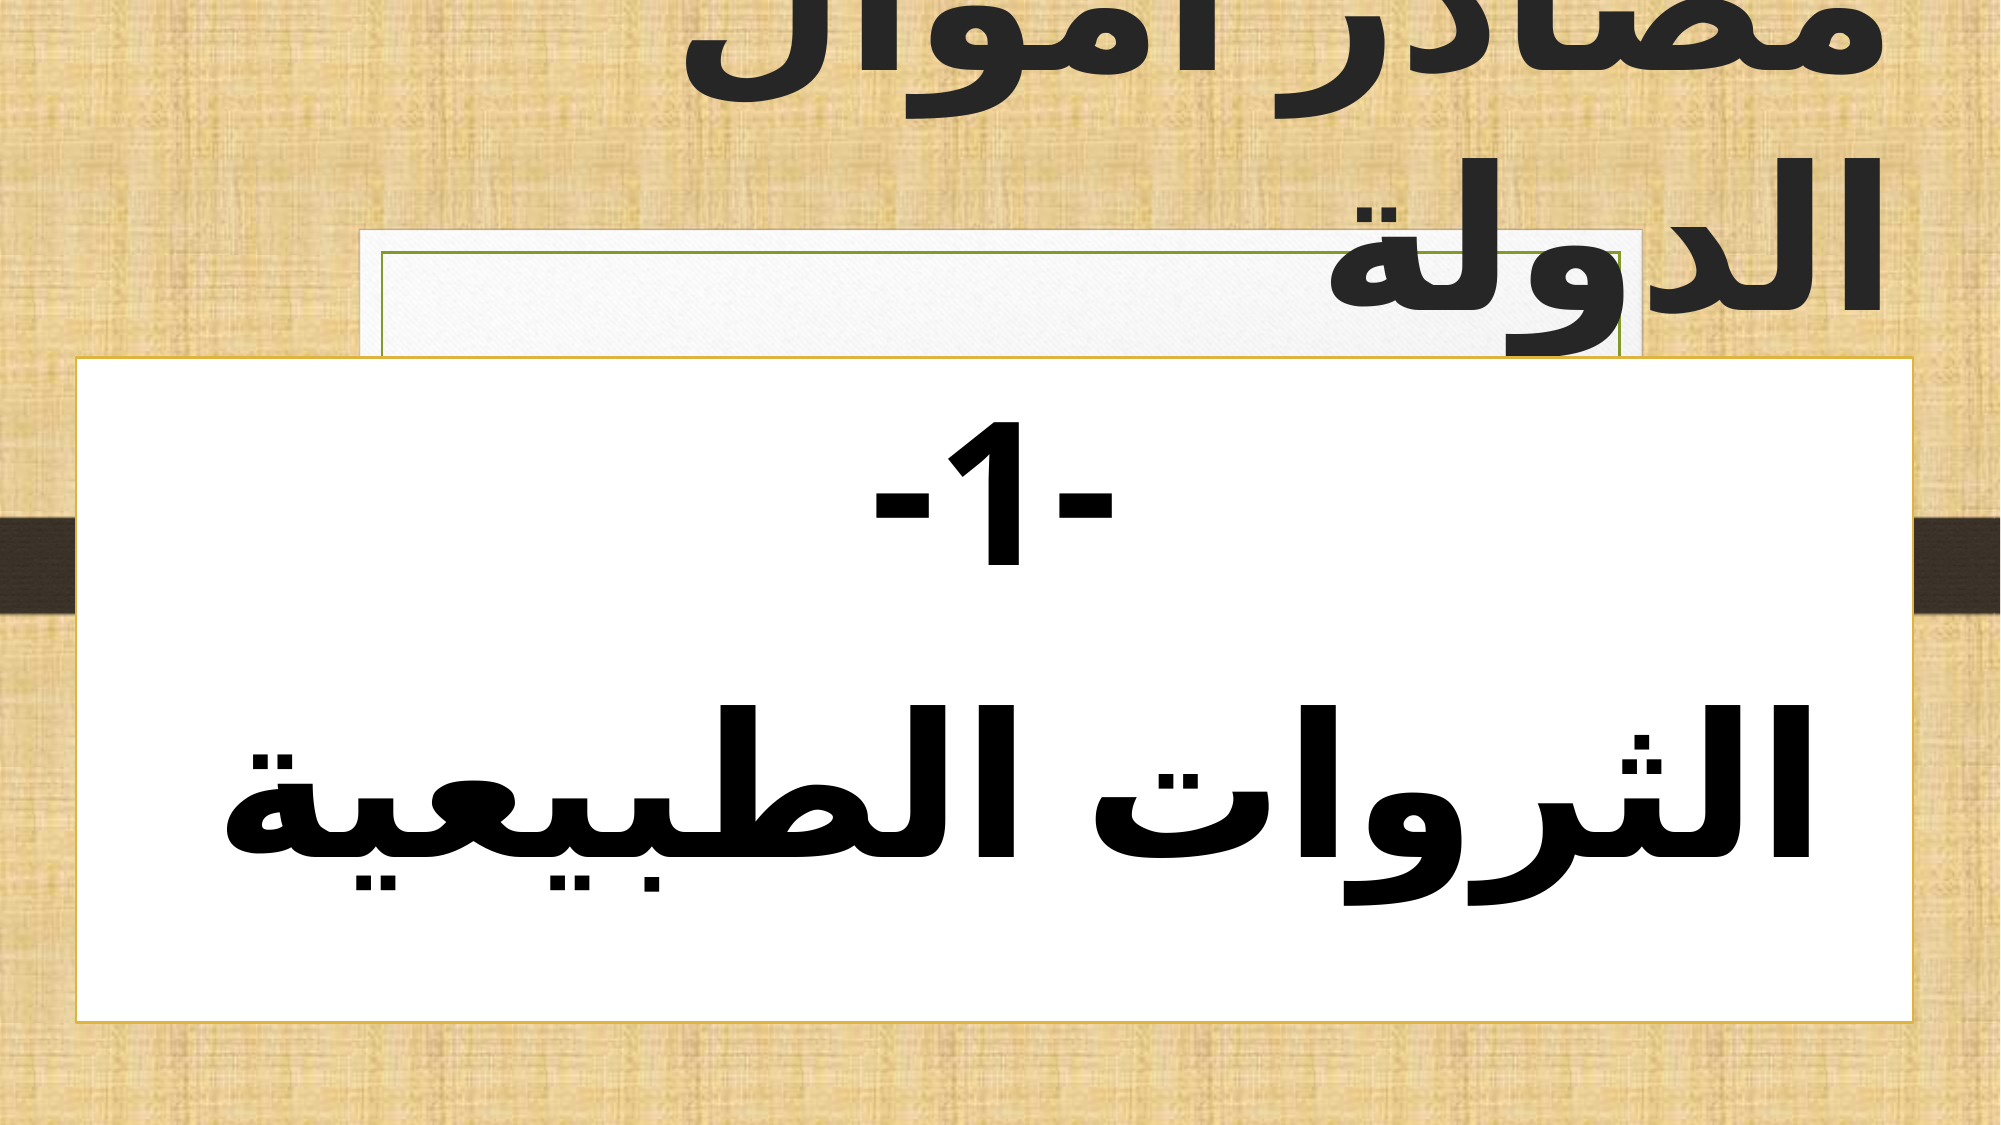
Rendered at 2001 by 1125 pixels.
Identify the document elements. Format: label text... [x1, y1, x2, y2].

subtitle -1- الثروات الطبيعية [75, 356, 1914, 1024]
title مصادر أموال الدولة [221, 80, 1913, 356]
picture [0, 0, 2001, 1125]
